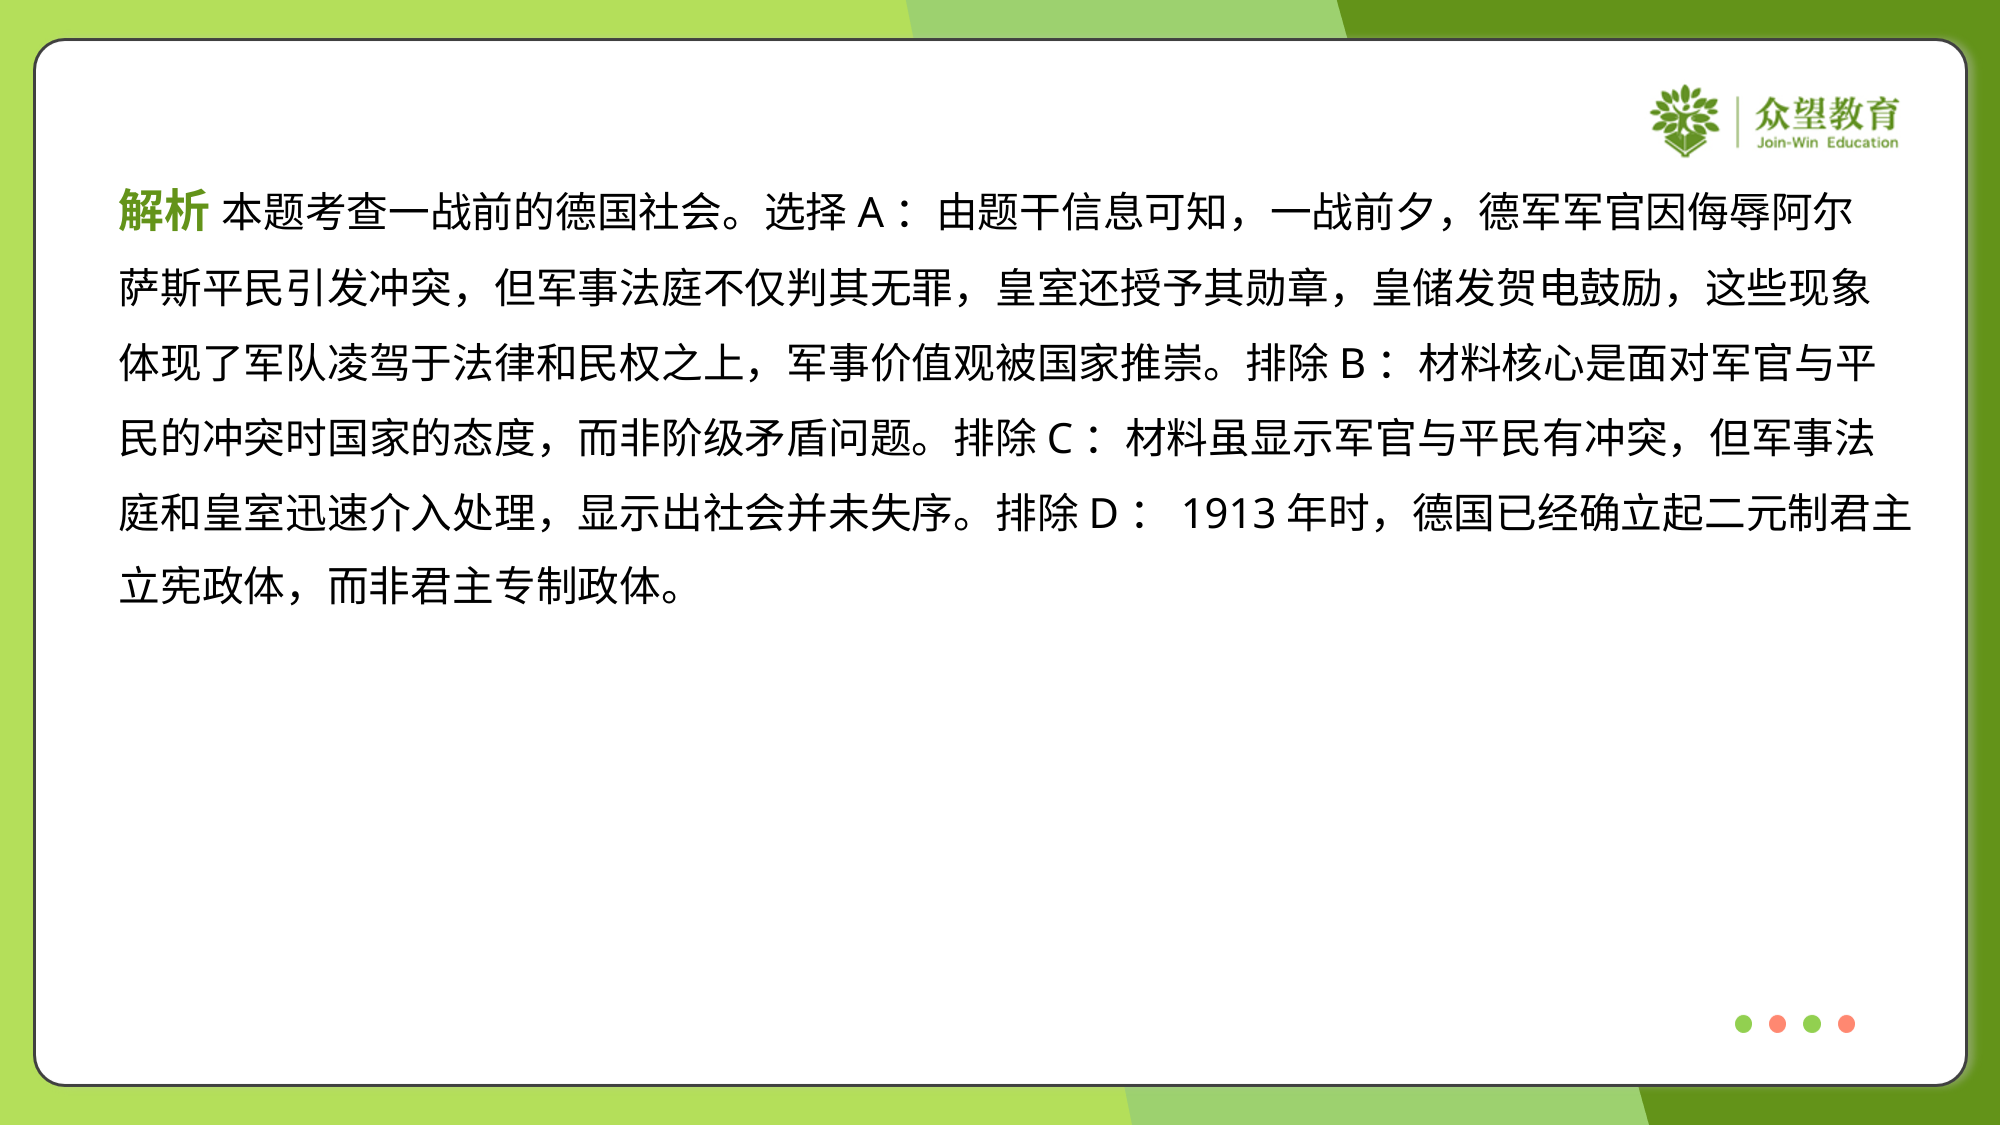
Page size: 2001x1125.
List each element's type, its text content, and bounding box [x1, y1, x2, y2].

text_box 解析 本题考查一战前的德国社会。选择A：由题干信息可知，一战前夕，德军军官因侮辱阿尔 萨斯平民引发冲突，但军事法庭不仅判其无罪，皇室还授予其勋章，皇储发贺电鼓励，这些现象 体现了军队凌驾于法律和民权之上，军事价值观被国家推崇。排除B：材料核心是面对军官与平 民的冲突时国家的态度，而非阶级矛盾问题。排除C：材料虽显示军官与平民有冲突，但军事法 庭和皇室迅速介入处理，显示出社会并未失序。排除D：1913年时，德国已经确立起二元制君主 立宪政体，而非君主专制政体。 [118, 159, 1883, 602]
picture [0, 0, 2000, 1125]
